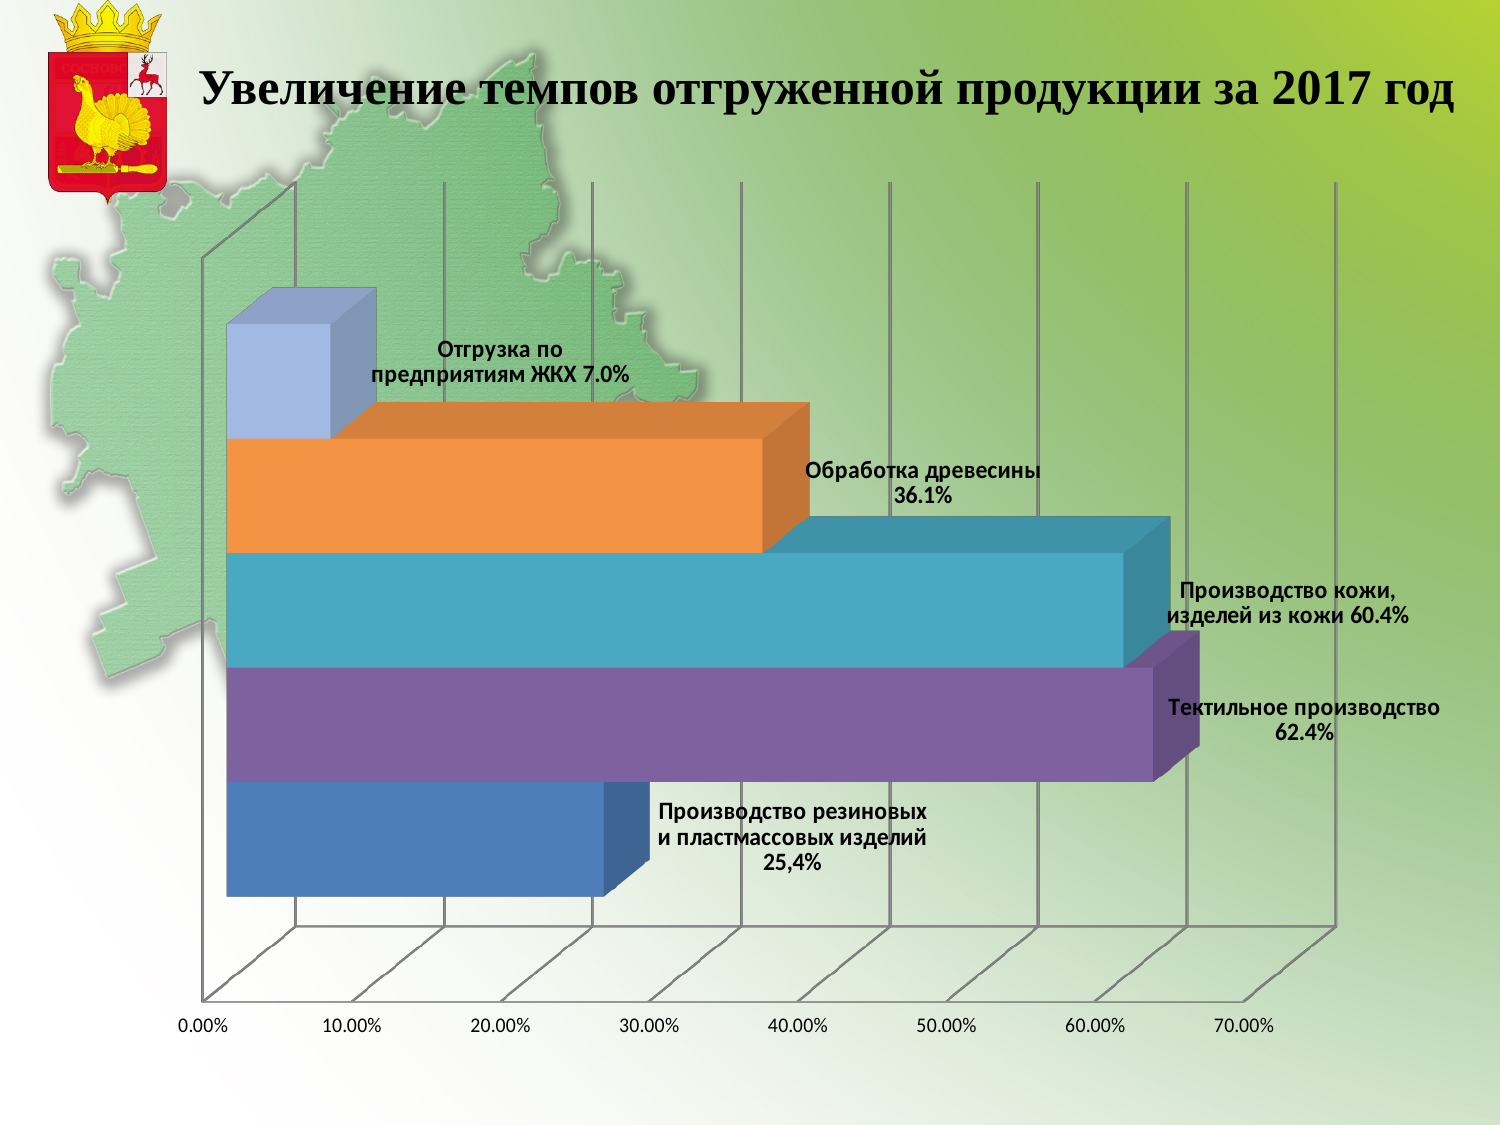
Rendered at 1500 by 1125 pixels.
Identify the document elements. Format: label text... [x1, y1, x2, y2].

chart [140, 163, 1442, 1055]
text_box Увеличение темпов отгруженной продукции за 2017 год [152, 46, 1500, 122]
picture [0, 0, 1500, 1125]
